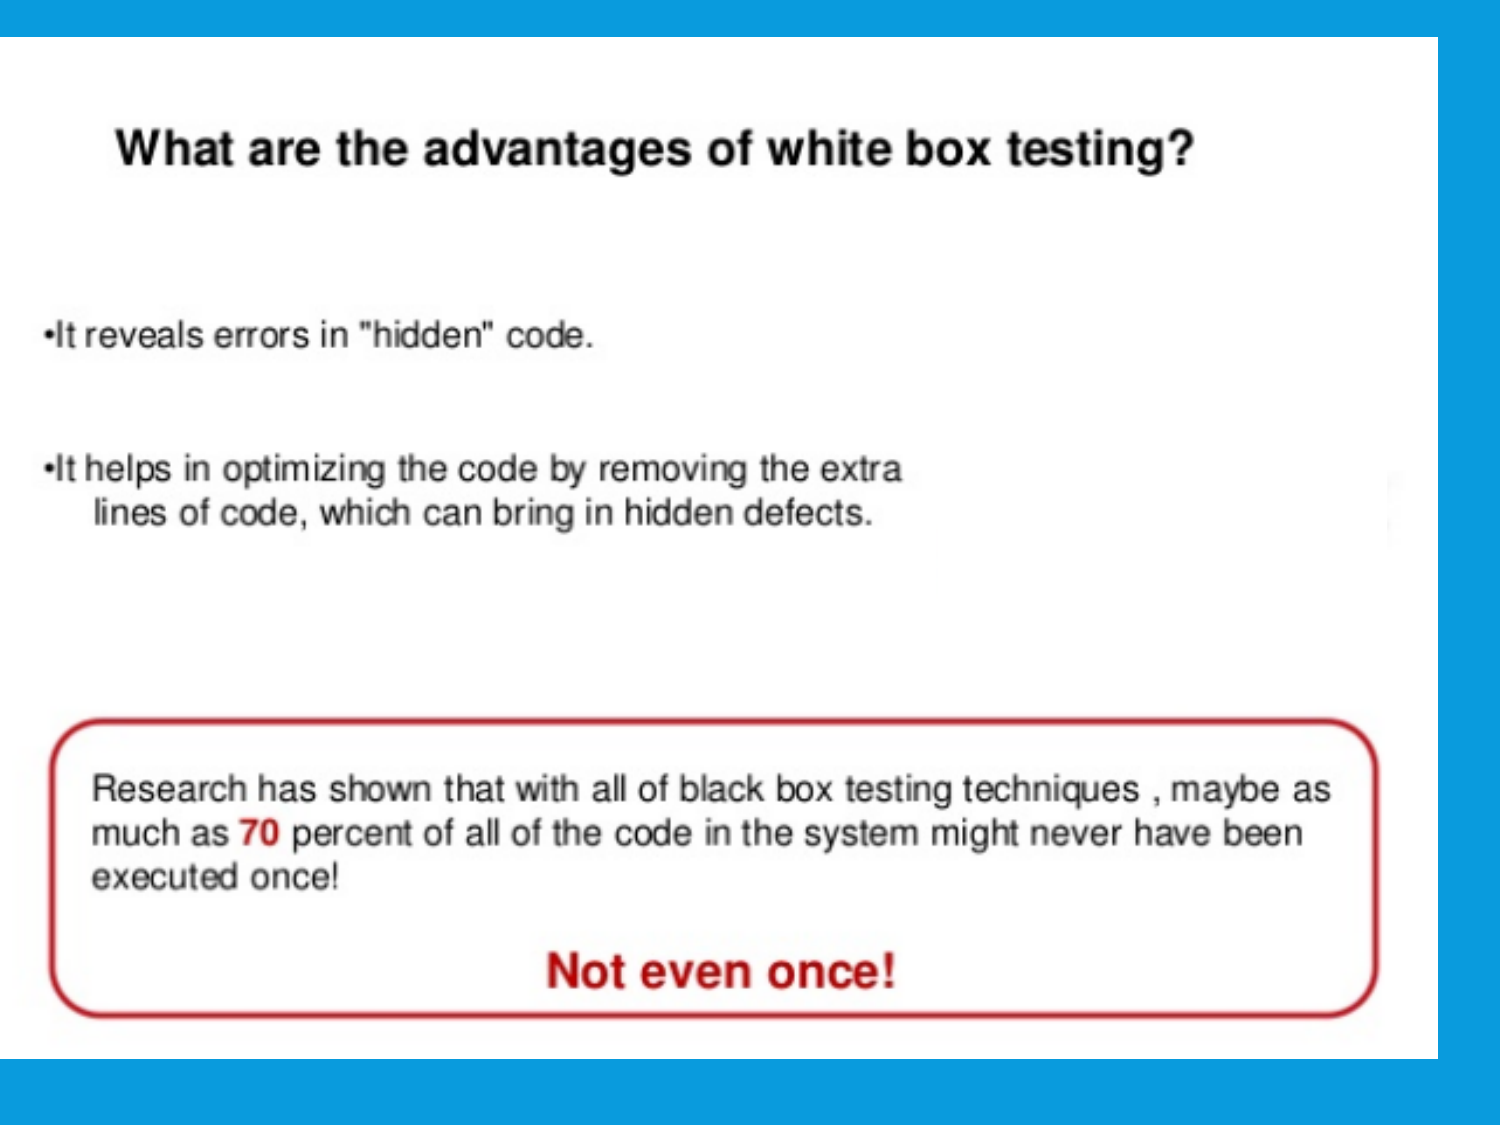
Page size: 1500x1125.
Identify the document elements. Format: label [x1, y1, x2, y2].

picture [0, 38, 1437, 1058]
